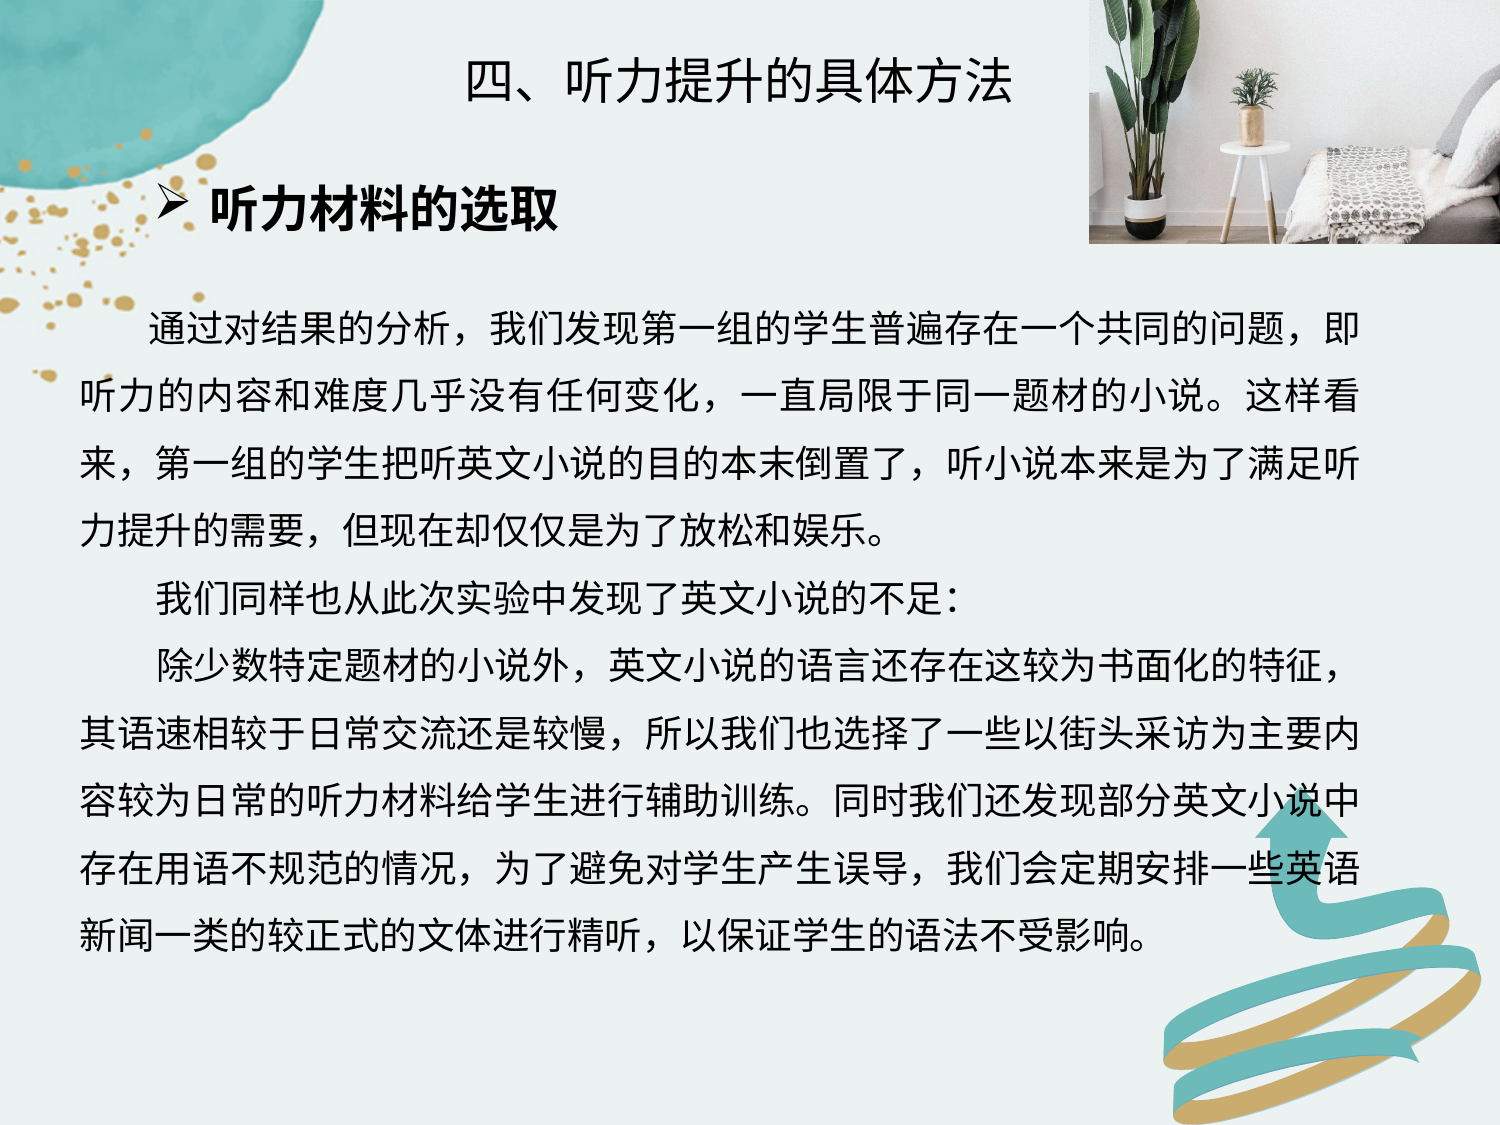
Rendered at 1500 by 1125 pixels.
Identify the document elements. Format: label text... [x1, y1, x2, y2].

text_box 听力材料的选取 [138, 170, 646, 245]
text_box 通过对结果的分析，我们发现第一组的学生普遍存在一个共同的问题，即听力的内容和难度几乎没有任何变化，一直局限于同一题材的小说。这样看来，第一组的学生把听英文小说的目的本末倒置了，听小说本来是为了满足听力提升的需要，但现在却仅仅是为了放松和娱乐。 我们同样也从此次实验中发现了英文小说的不足： 除少数特定题材的小说外，英文小说的语言还存在这较为书面化的特征，其语速相较于日常交流还是较慢，所以我们也选择了一些以街头采访为主要内容较为日常的听力材料给学生进行辅助训练。同时我们还发现部分英文小说中存在用语不规范的情况，为了避免对学生产生误导，我们会定期安排一些英语新闻一类的较正式的文体进行精听，以保证学生的语法不受影响。 [64, 274, 1376, 965]
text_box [1163, 786, 1482, 1125]
picture [0, 0, 1500, 1125]
text_box 四、听力提升的具体方法 [450, 42, 1053, 118]
